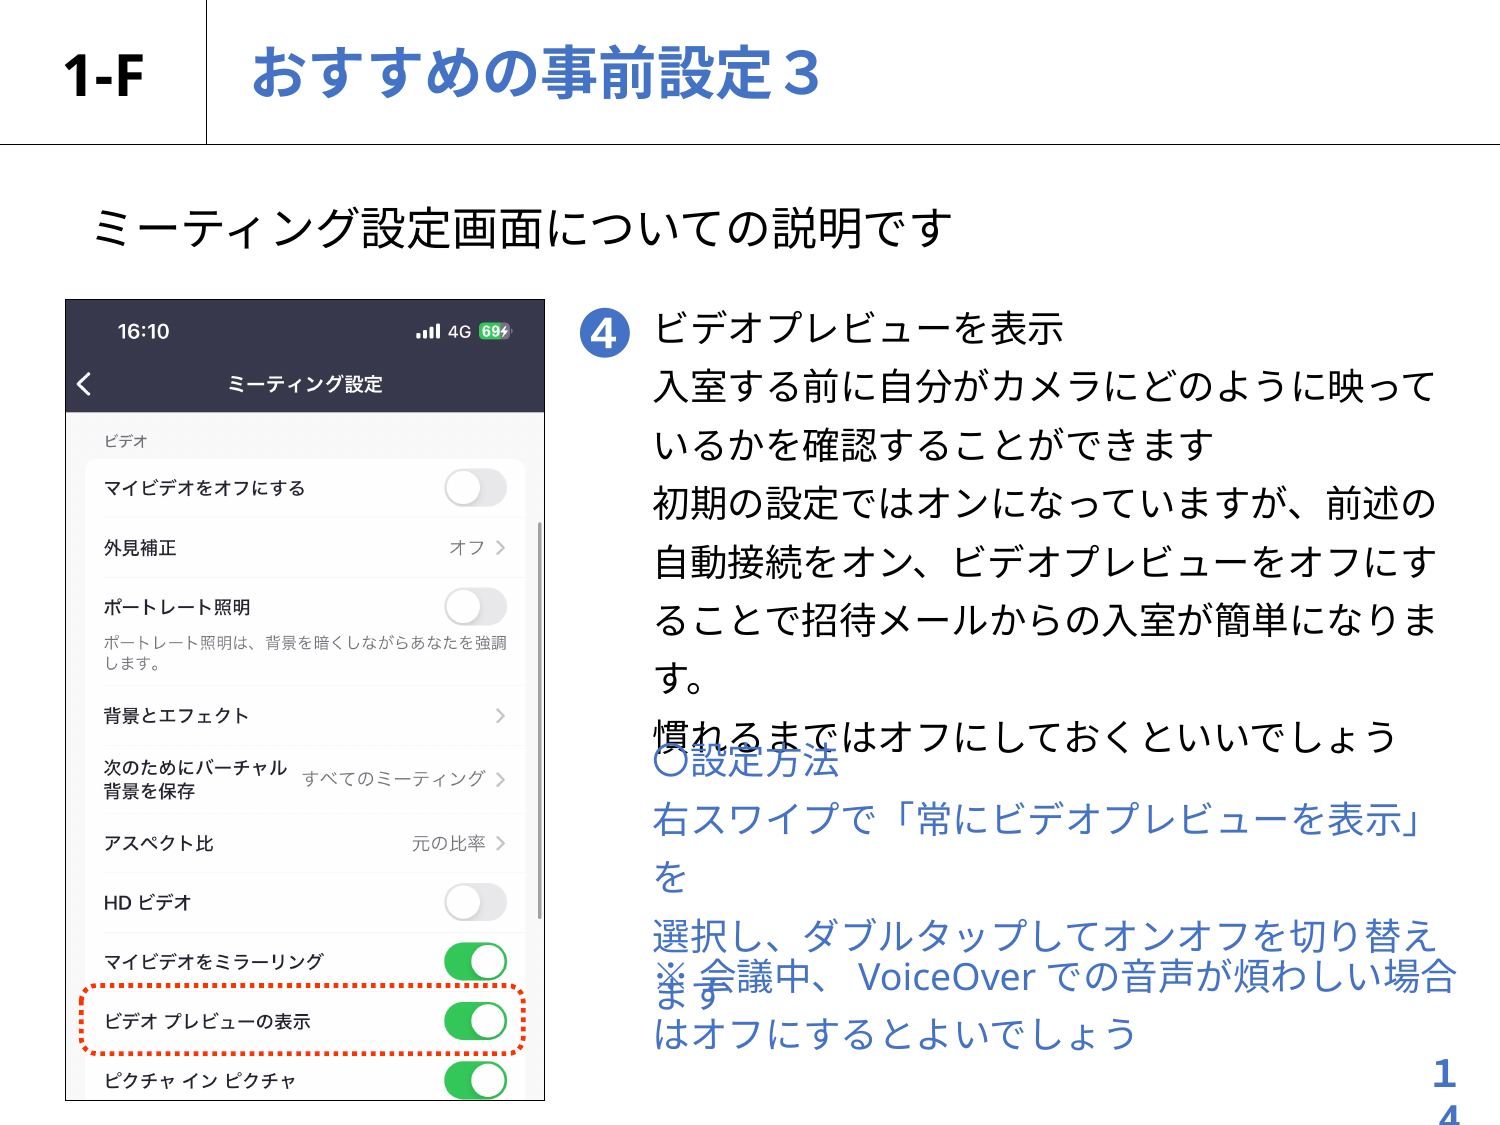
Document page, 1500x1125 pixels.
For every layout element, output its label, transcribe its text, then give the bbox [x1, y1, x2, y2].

text_box ミーティング設定画面についての説明です [74, 175, 1371, 271]
picture [65, 299, 545, 1101]
text_box ❹ [561, 283, 637, 379]
text_box おすすめの事前設定３ [230, 24, 1459, 119]
text_box 〇設定方法 右スワイプで「常にビデオプレビューを表示」を 選択し、ダブルタップしてオンオフを切り替えます [637, 716, 1475, 932]
text_box １4 [1402, 1065, 1497, 1125]
text_box ※会議中、VoiceOverでの音声が煩わしい場合はオフにするとよいでしょう [637, 932, 1475, 1064]
title 1-F [0, 0, 207, 147]
text_box ビデオプレビューを表示 入室する前に自分がカメラにどのように映っているかを確認することができます 初期の設定ではオンになっていますが、前述の自動接続をオン、ビデオプレビューをオフにすることで招待メールからの入室が簡単になります。 慣れるまではオフにしておくといいでしょう [637, 283, 1475, 716]
